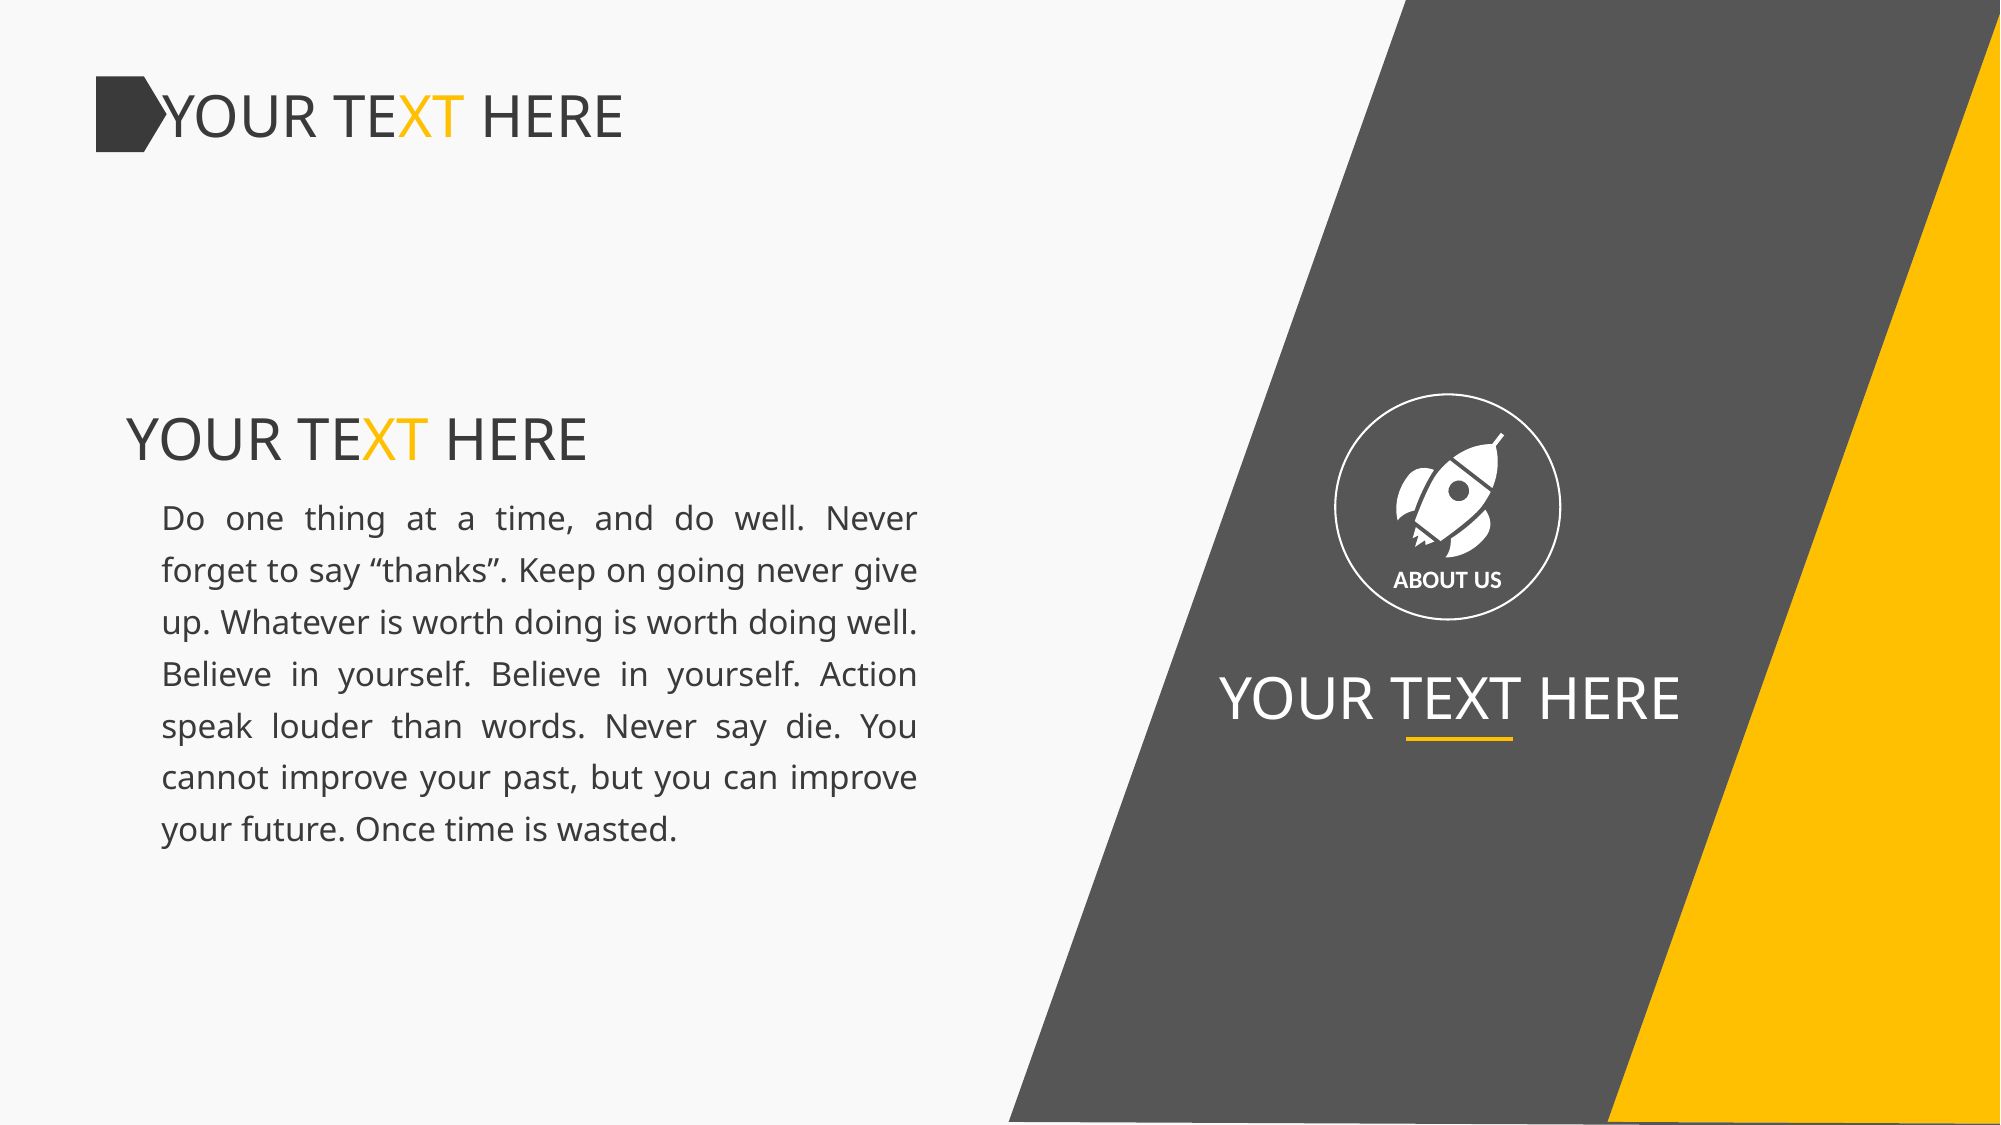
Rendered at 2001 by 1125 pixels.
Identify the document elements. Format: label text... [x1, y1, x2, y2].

text_box Do one thing at a time, and do well. Never forget to say “thanks”. Keep on going never give up. Whatever is worth doing is worth doing well. Believe in yourself. Believe in yourself. Action speak louder than words. Never say die. You cannot improve your past, but you can improve your future. Once time is wasted. [146, 478, 934, 856]
text_box [1396, 467, 1434, 521]
text_box YOUR TEXT HERE [1091, 653, 1810, 739]
text_box [1445, 509, 1491, 558]
text_box [1453, 432, 1505, 489]
text_box [1414, 460, 1491, 542]
text_box [1610, 20, 2000, 1122]
text_box YOUR TEXT HERE [95, 71, 691, 157]
text_box ABOUT US [1372, 556, 1524, 602]
text_box [1007, 739, 2000, 1125]
text_box [1173, 0, 2000, 653]
text_box [1385, 602, 1510, 621]
text_box [1412, 527, 1435, 547]
text_box [1334, 393, 1562, 592]
text_box YOUR TEXT HERE [60, 394, 656, 480]
